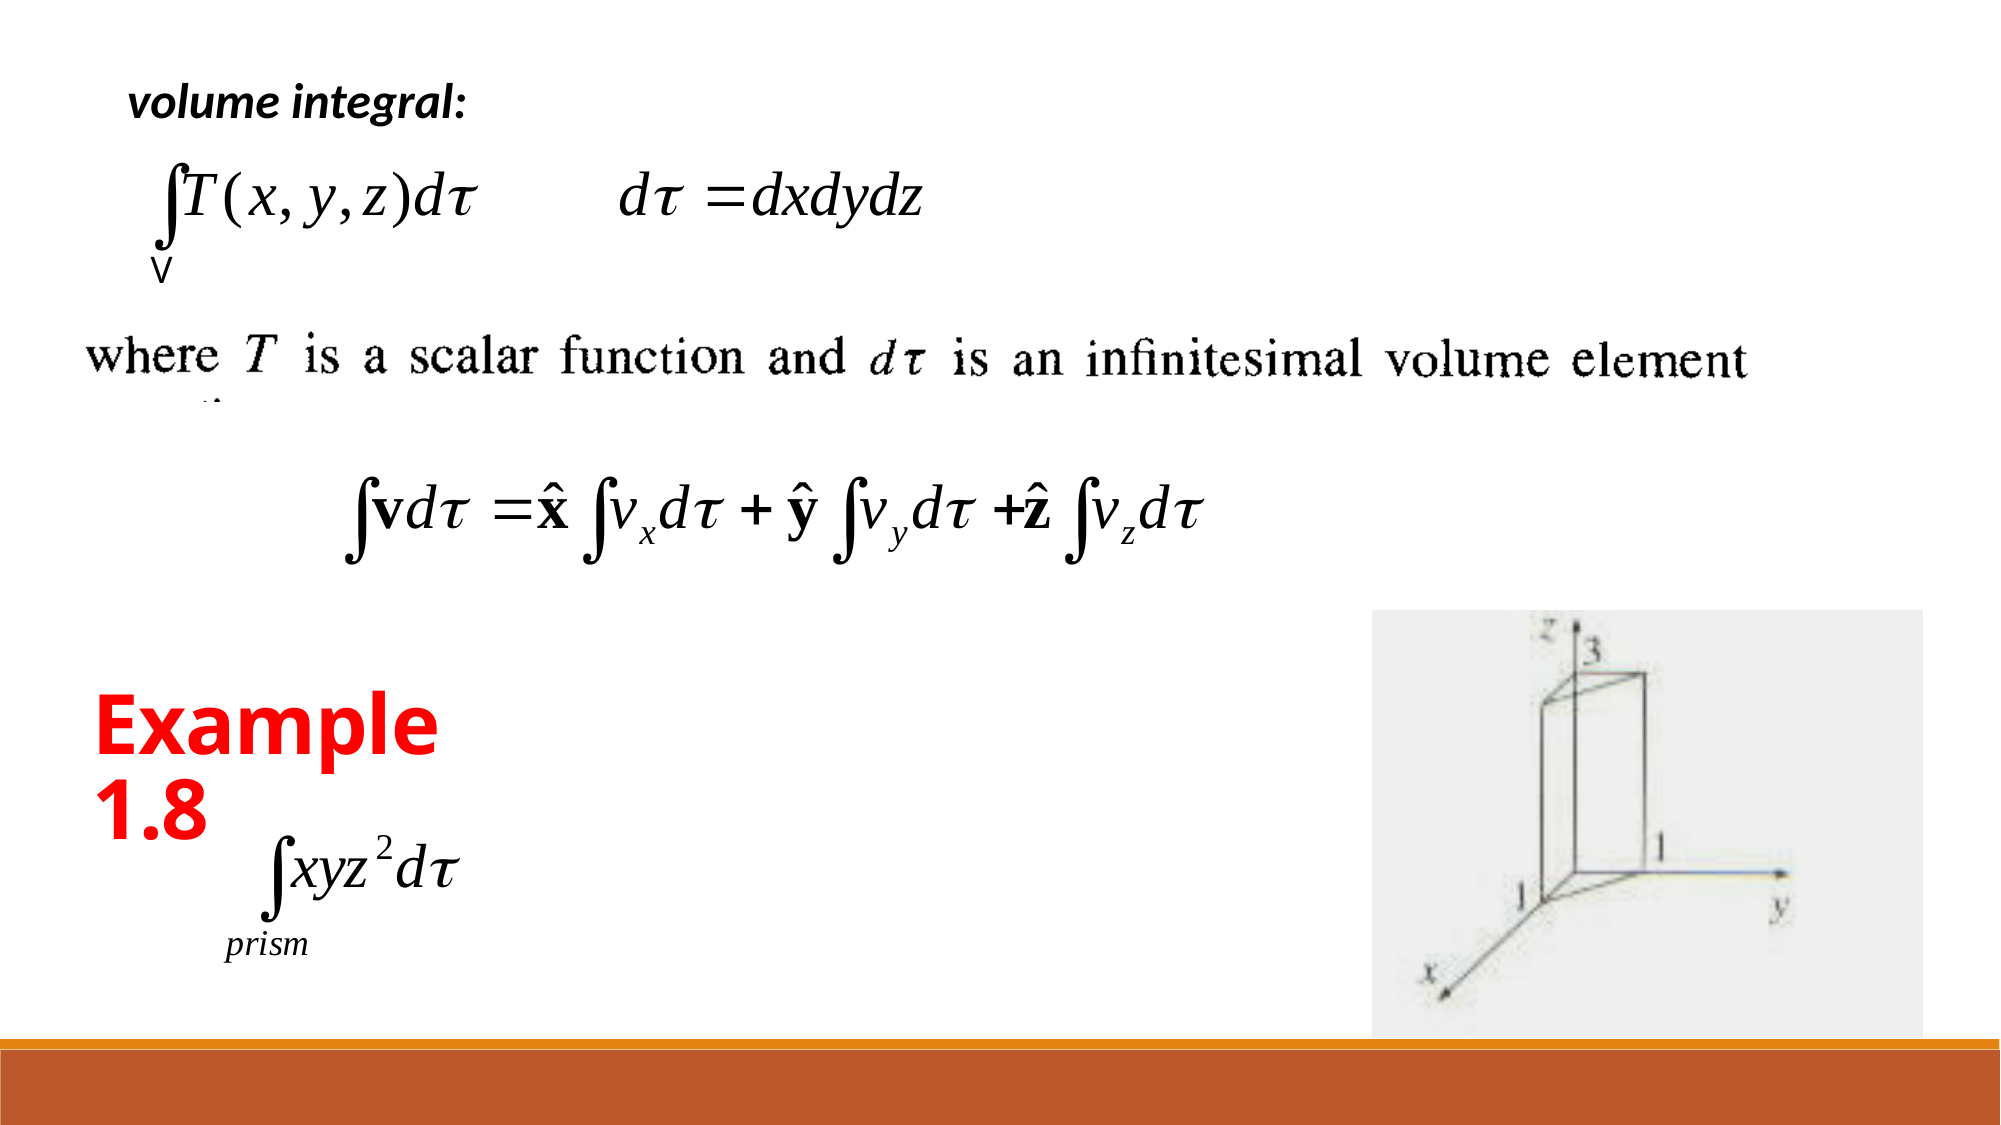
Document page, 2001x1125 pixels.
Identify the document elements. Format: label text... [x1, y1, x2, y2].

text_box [211, 809, 472, 977]
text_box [324, 449, 1217, 577]
picture [1372, 609, 1923, 1038]
text_box Example 1.8 [78, 678, 521, 783]
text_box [134, 136, 988, 300]
text_box volume integral: [112, 61, 483, 136]
picture [77, 325, 1752, 403]
